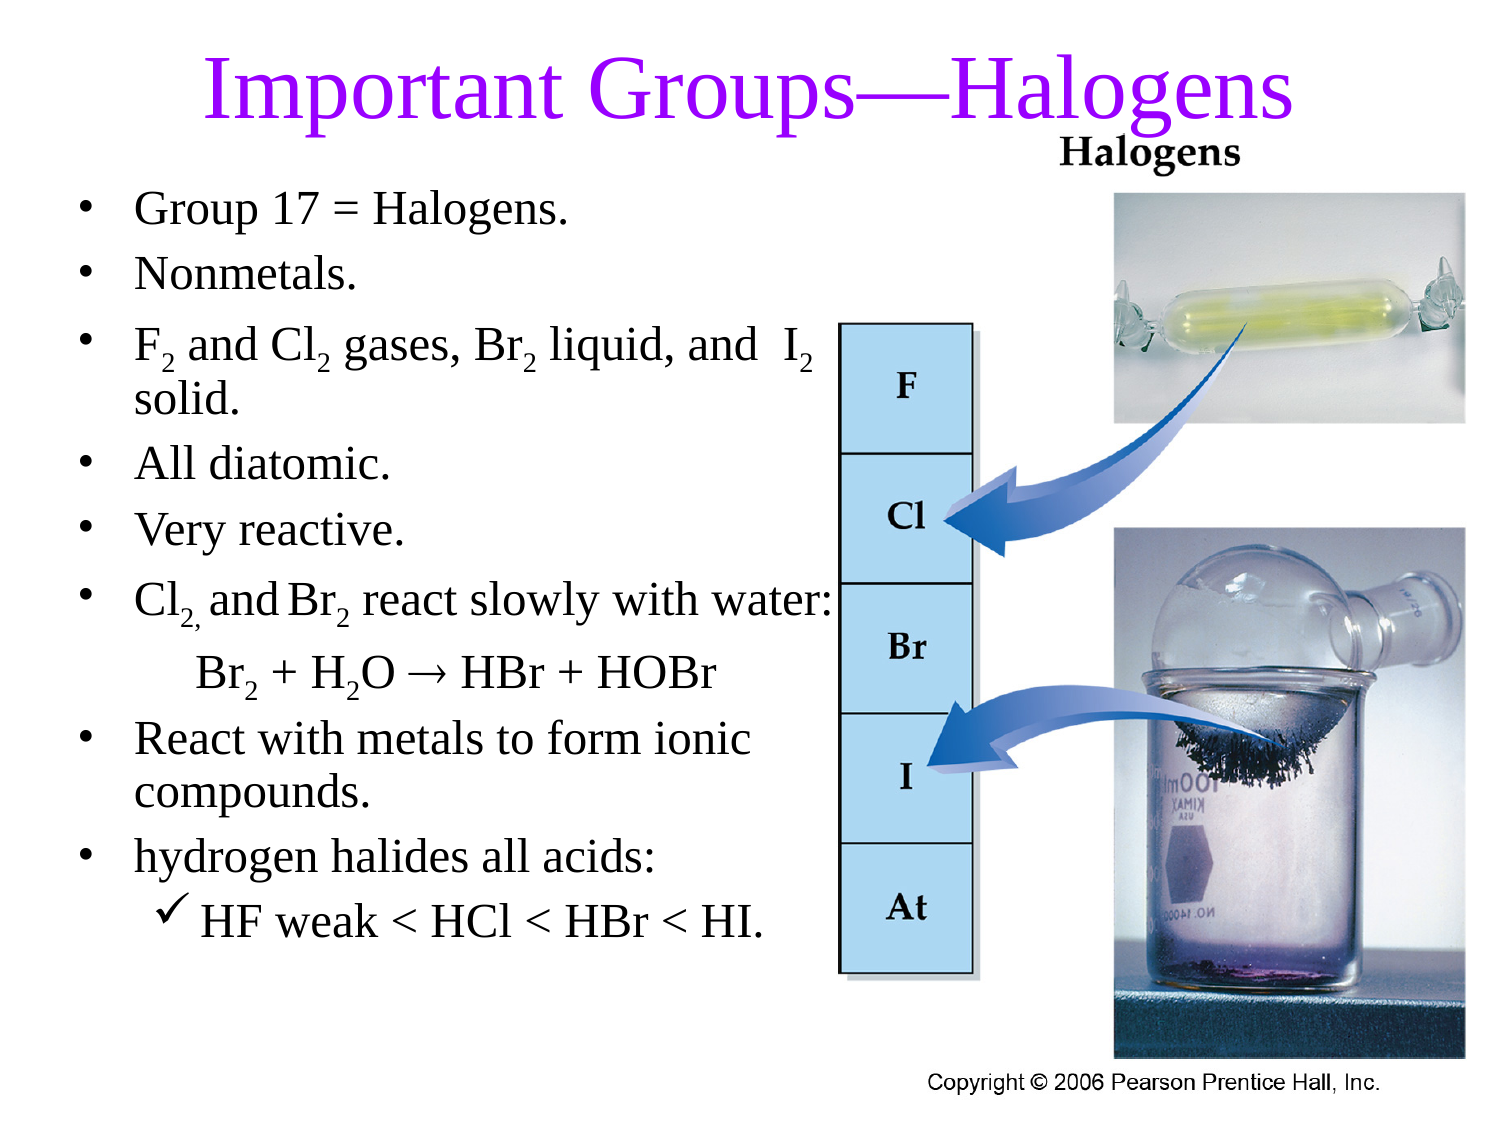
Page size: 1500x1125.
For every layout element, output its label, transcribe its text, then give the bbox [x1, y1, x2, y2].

text_box Important Groups—Halogens [112, 0, 1388, 174]
text_box Group 17 = Halogens. Nonmetals. F2 and Cl2 gases, Br2 liquid, and I2 solid. All diatomic. Very reactive. Cl2, and Br2 react slowly with water: Br2 + H2O  HBr + HOBr React with metals to form ionic compounds. hydrogen halides all acids: HF weak < HCl < HBr < HI. [62, 174, 823, 1013]
picture [828, 124, 1474, 1101]
